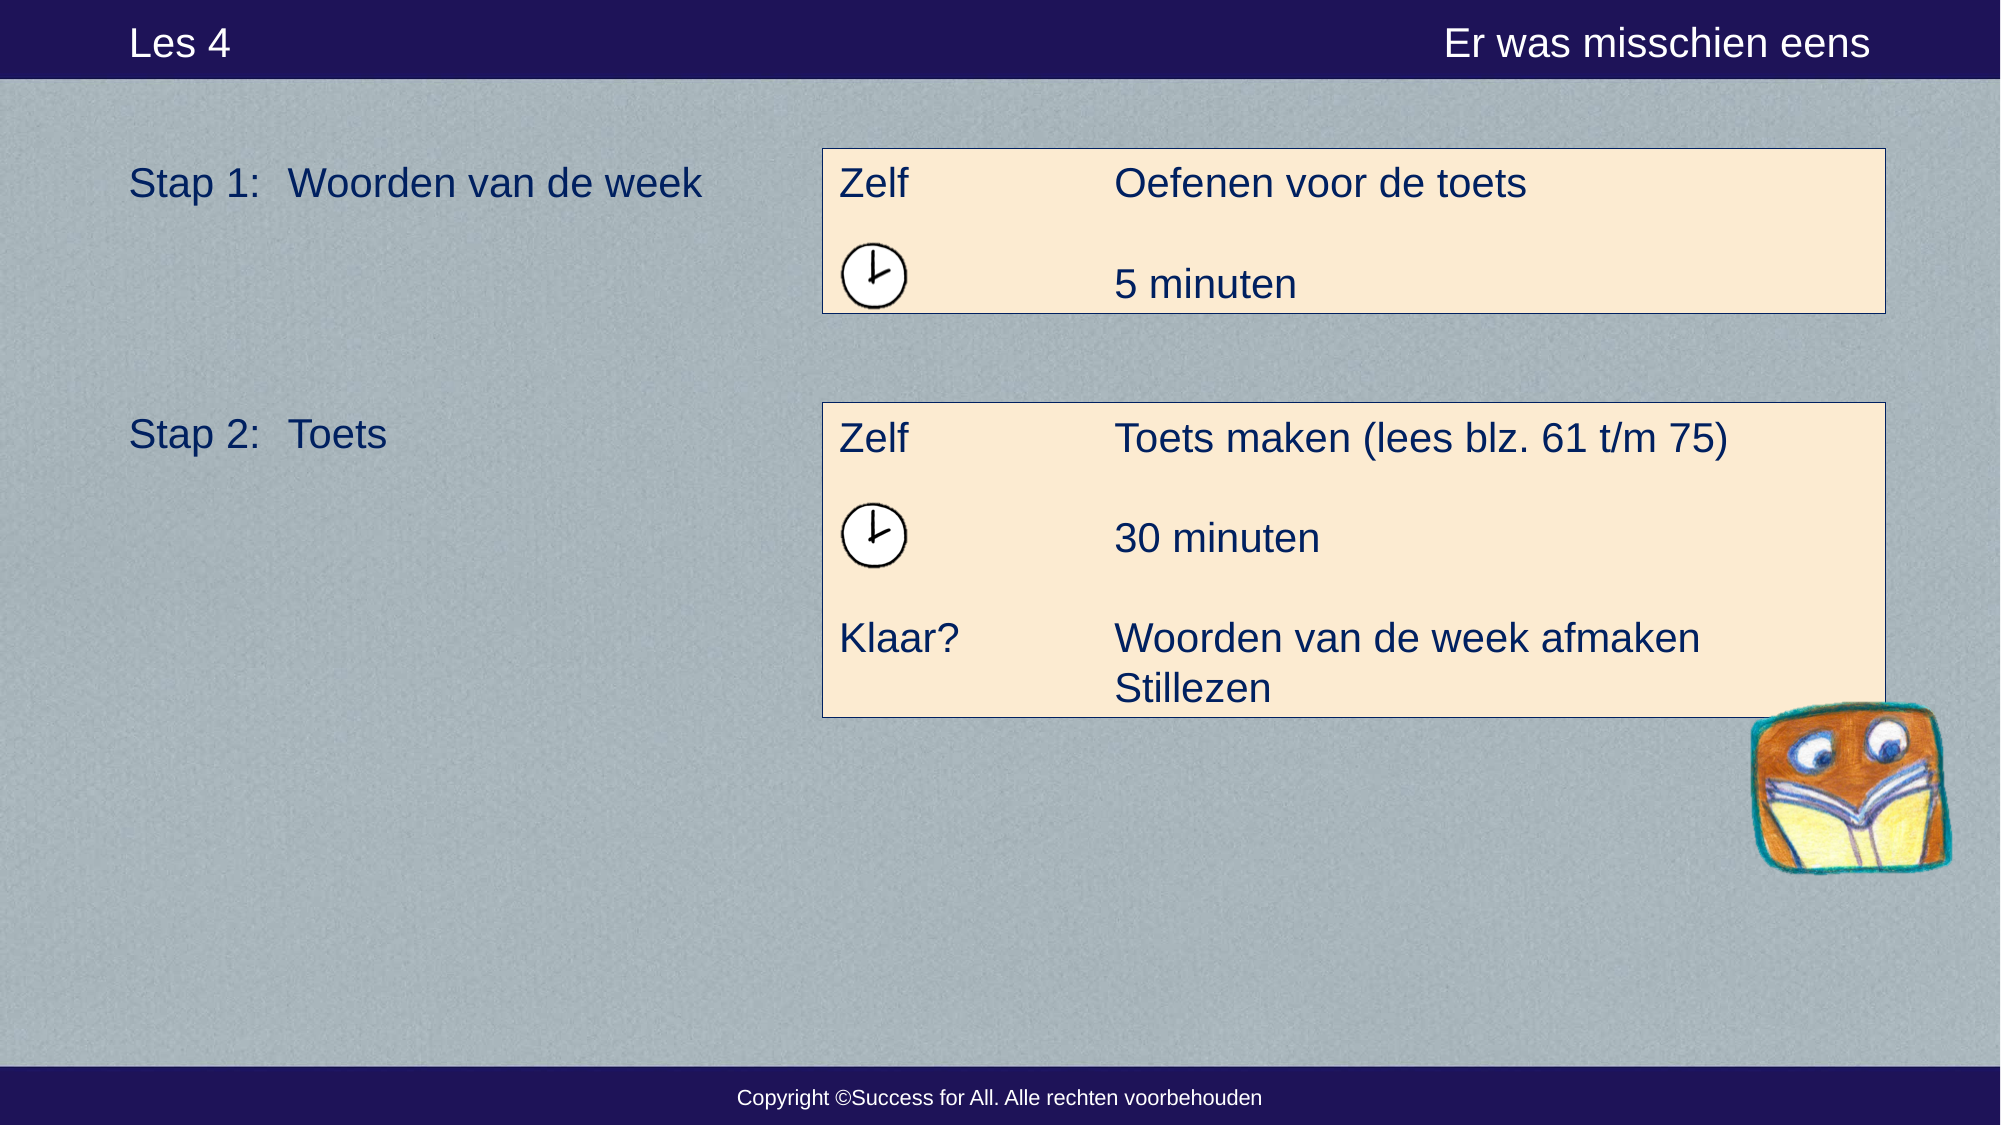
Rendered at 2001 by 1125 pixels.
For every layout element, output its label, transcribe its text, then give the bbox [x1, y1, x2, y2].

text_box Zelf Oefenen voor de toets 5 minuten [822, 148, 1886, 314]
text_box Les 4 [114, 8, 354, 73]
text_box Stap 1: Woorden van de week Stap 2: Toets [114, 148, 907, 764]
text_box Zelf Toets maken (lees blz. 61 t/m 75) 30 minuten Klaar? Woorden van de week afmaken Stillezen [822, 402, 1886, 718]
text_box Er was misschien eens [999, 8, 1886, 73]
picture [0, 0, 2001, 1125]
text_box Copyright ©Success for All. Alle rechten voorbehouden [0, 1076, 2000, 1125]
